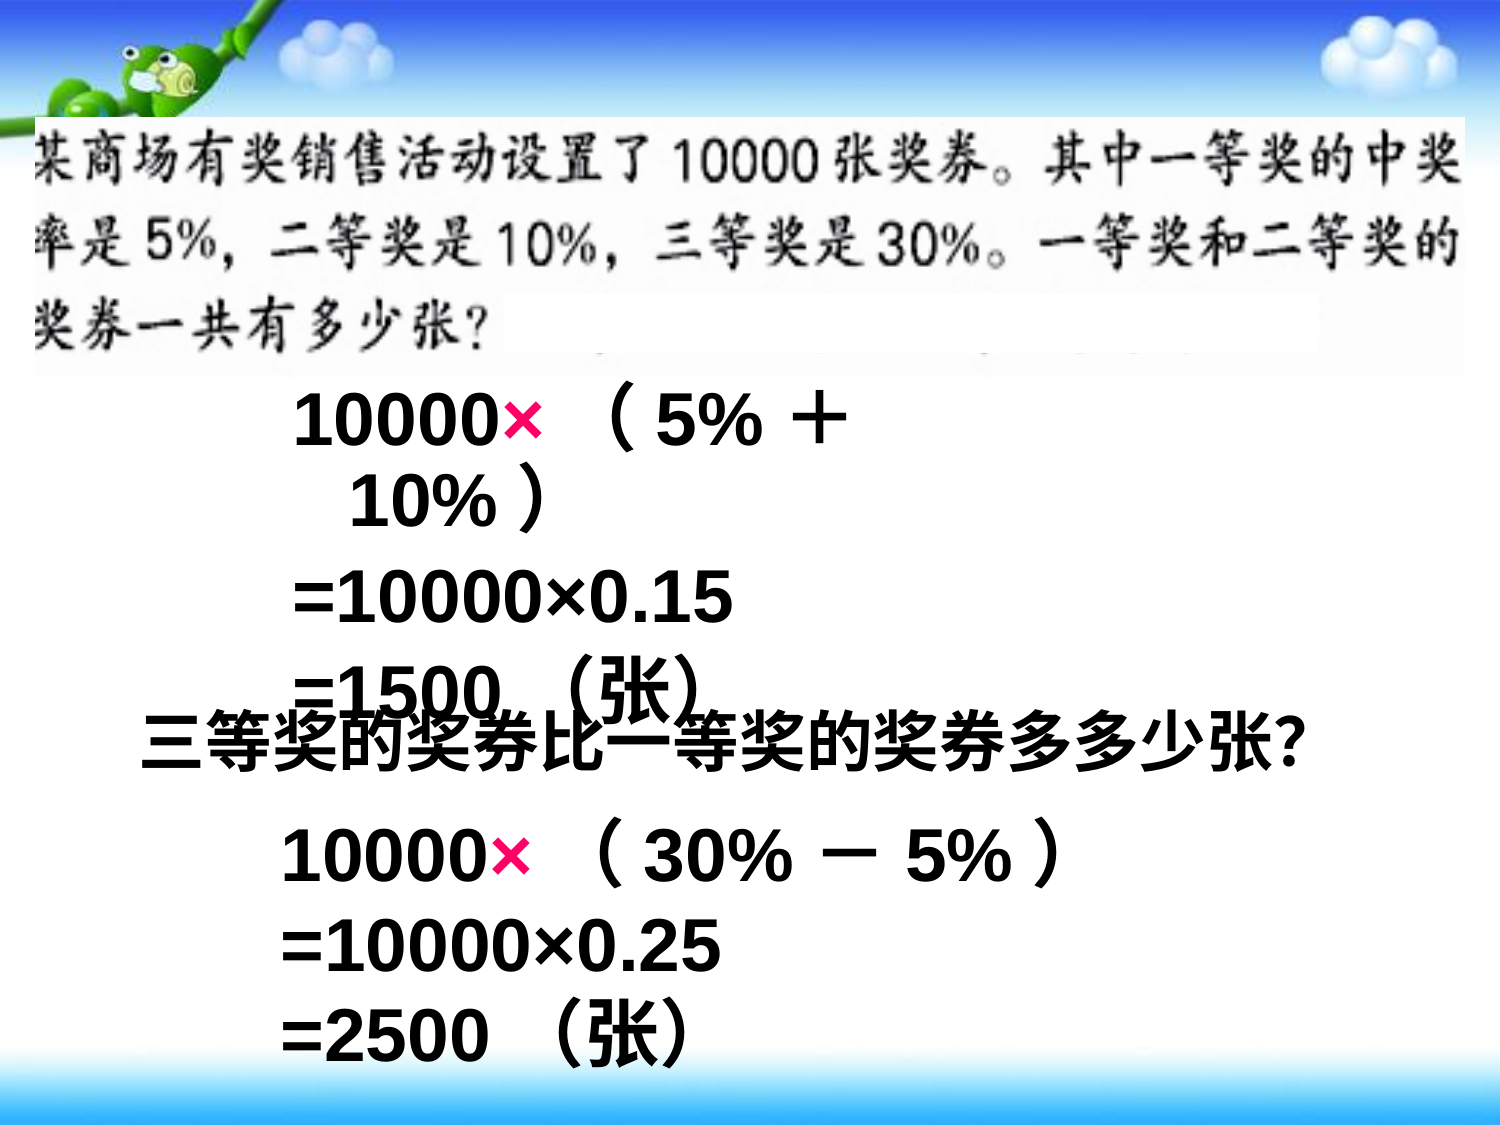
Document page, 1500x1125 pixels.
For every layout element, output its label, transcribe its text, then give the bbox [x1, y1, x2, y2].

text_box 10000×（5%＋10%） =10000×0.15 =1500（张） [277, 387, 1129, 681]
picture [0, 0, 1500, 1125]
text_box 三等奖的奖券比一等奖的奖券多多少张？ [123, 692, 1376, 788]
text_box 10000×（30%－5%） =10000×0.25 =2500（张） [265, 798, 1128, 1084]
